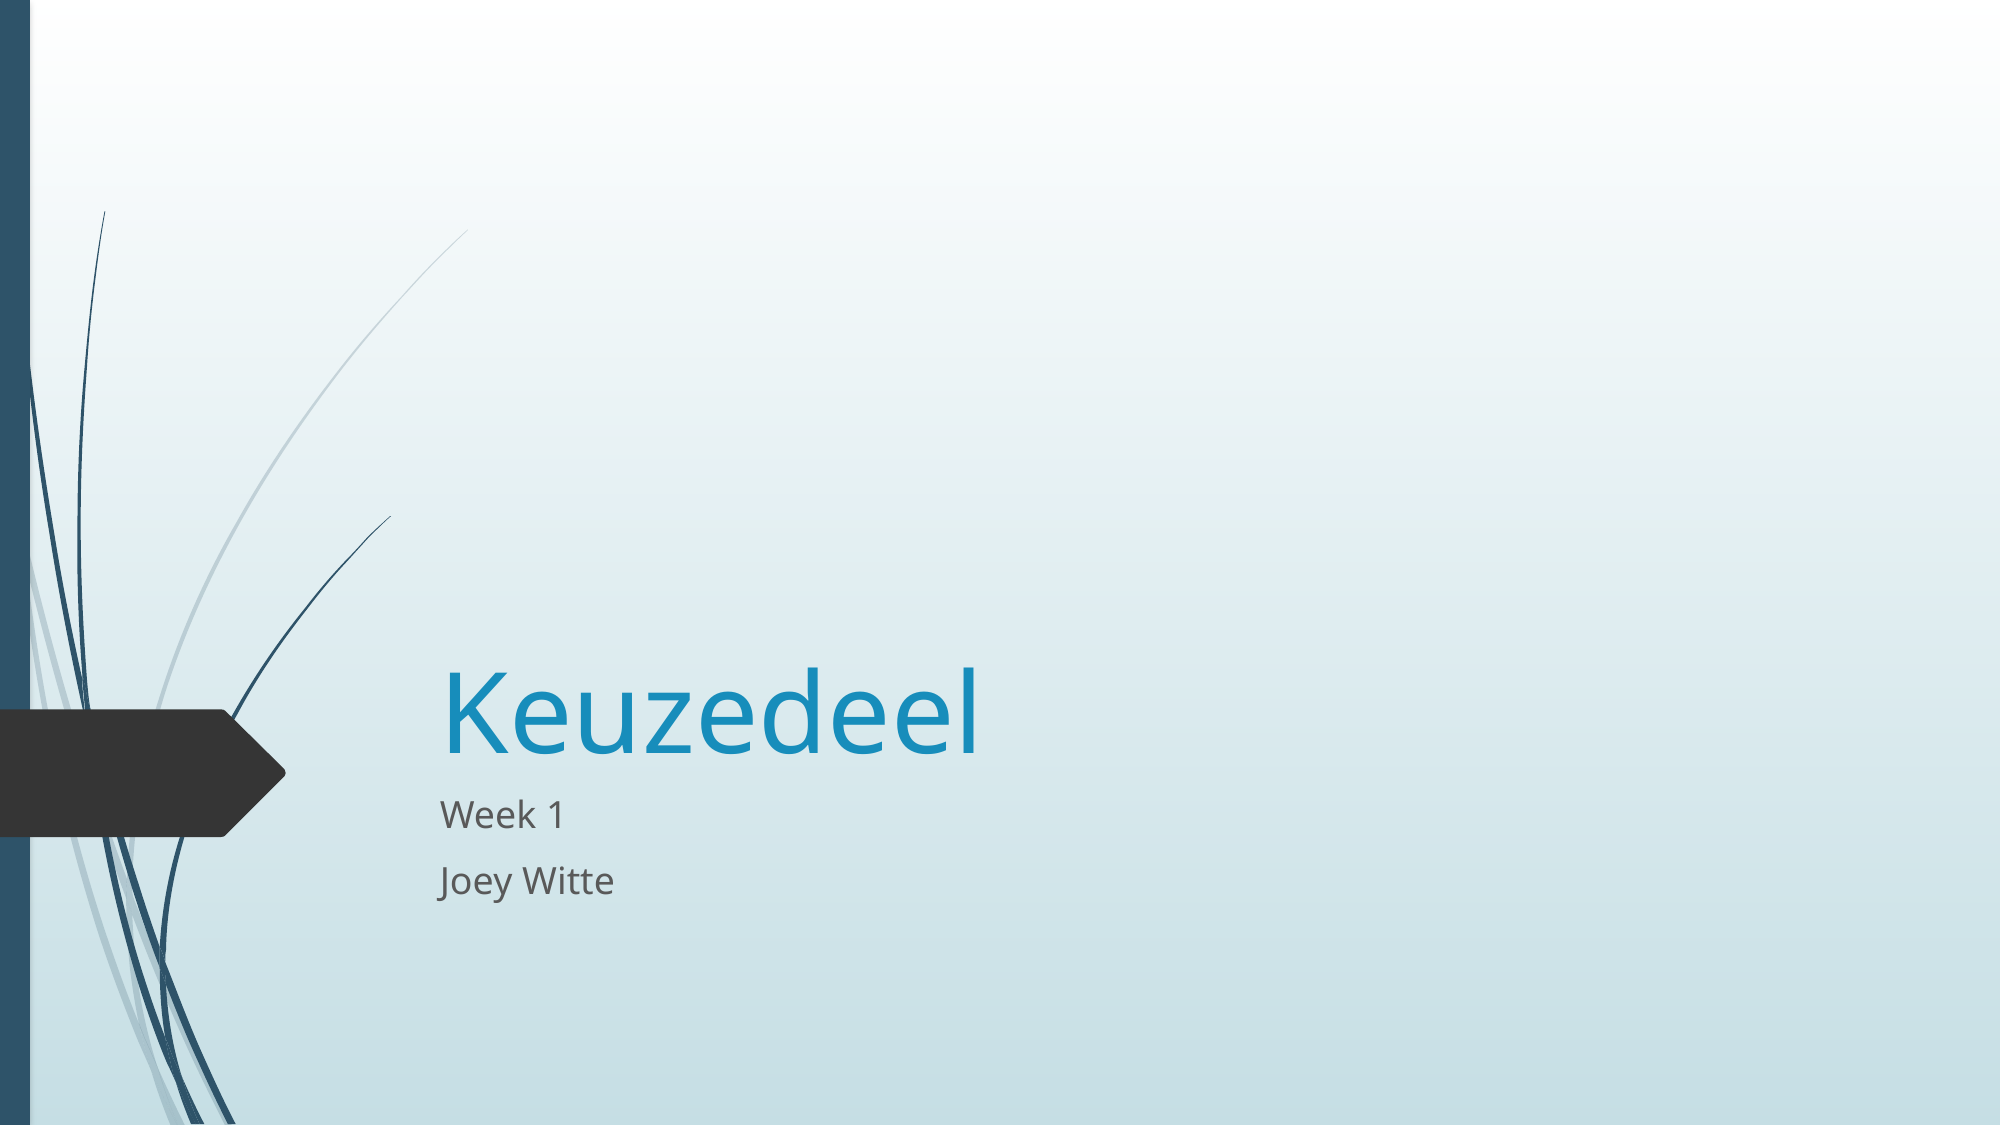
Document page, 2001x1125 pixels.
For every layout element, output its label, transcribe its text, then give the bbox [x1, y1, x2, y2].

title Keuzedeel [424, 412, 1888, 783]
subtitle Week 1 Joey Witte [424, 783, 1888, 969]
